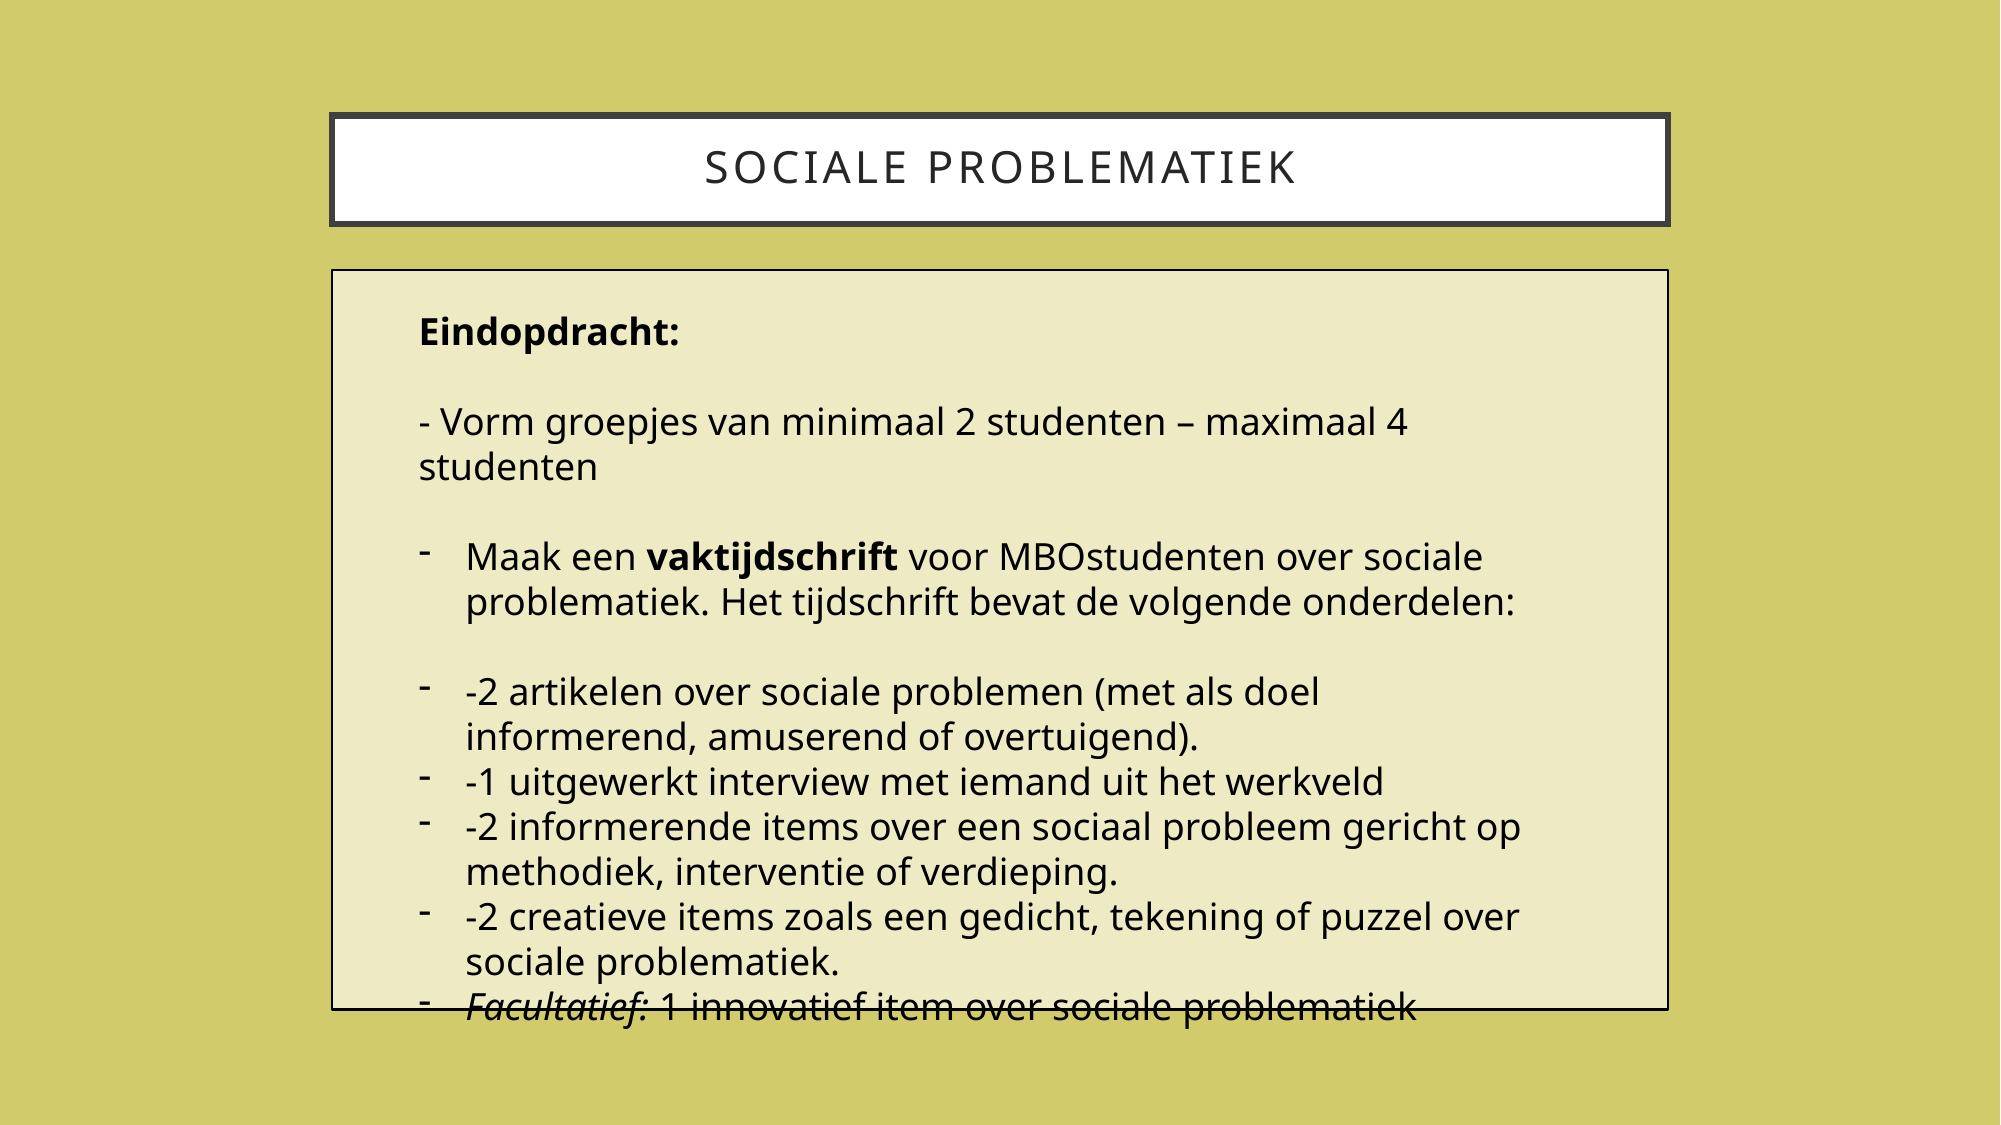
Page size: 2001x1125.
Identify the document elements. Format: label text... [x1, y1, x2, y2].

text_box [331, 269, 1669, 1011]
title Sociale problematiek [329, 112, 1671, 227]
text_box Eindopdracht: - Vorm groepjes van minimaal 2 studenten – maximaal 4 studenten Maak een vaktijdschrift voor MBOstudenten over sociale problematiek. Het tijdschrift bevat de volgende onderdelen: -2 artikelen over sociale problemen (met als doel informerend, amuserend of overtuigend). -1 uitgewerkt interview met iemand uit het werkveld -2 informerende items over een sociaal probleem gericht op methodiek, interventie of verdieping. -2 creatieve items zoals een gedicht, tekening of puzzel over sociale problematiek. Facultatief: 1 innovatief item over sociale problematiek [403, 300, 1549, 1036]
